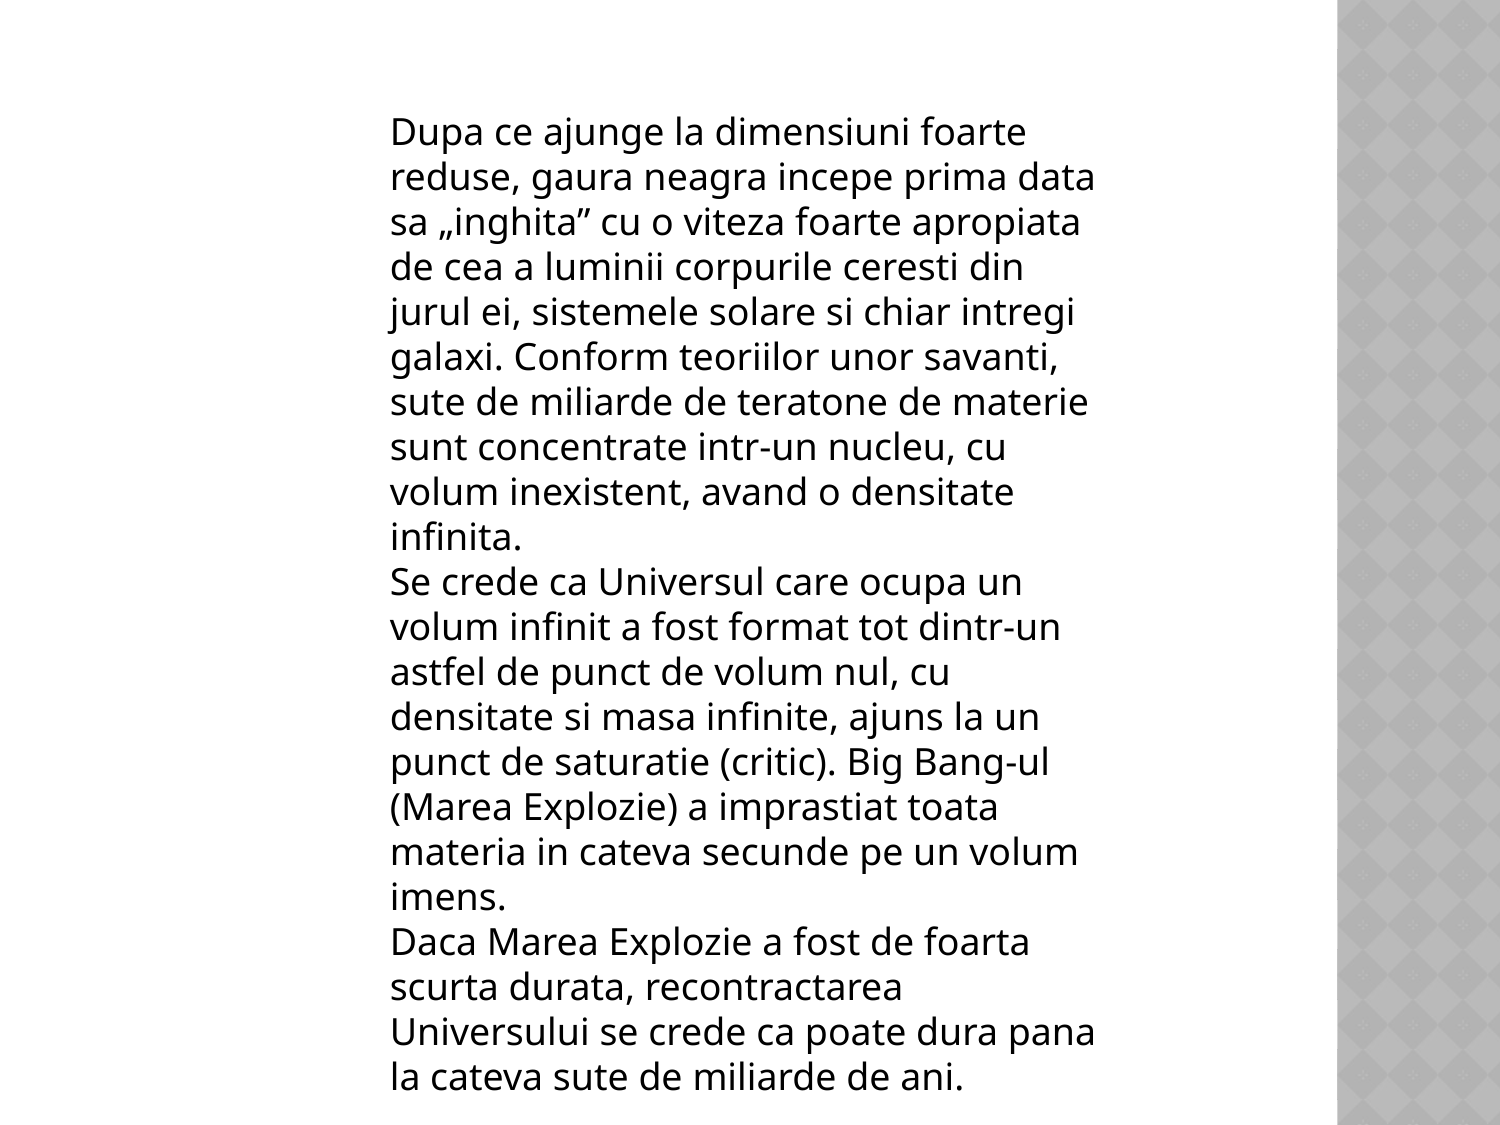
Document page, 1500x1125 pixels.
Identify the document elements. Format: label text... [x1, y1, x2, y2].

text_box Dupa ce ajunge la dimensiuni foarte reduse, gaura neagra incepe prima data sa „inghita” cu o viteza foarte apropiata de cea a luminii corpurile ceresti din jurul ei, sistemele solare si chiar intregi galaxi. Conform teoriilor unor savanti, sute de miliarde de teratone de materie sunt concentrate intr-un nucleu, cu volum inexistent, avand o densitate infinita. Se crede ca Universul care ocupa un volum infinit a fost format tot dintr-un astfel de punct de volum nul, cu densitate si masa infinite, ajuns la un punct de saturatie (critic). Big Bang-ul (Marea Explozie) a imprastiat toata materia in cateva secunde pe un volum imens. Daca Marea Explozie a fost de foarta scurta durata, recontractarea Universului se crede ca poate dura pana la cateva sute de miliarde de ani. [374, 100, 1125, 1106]
